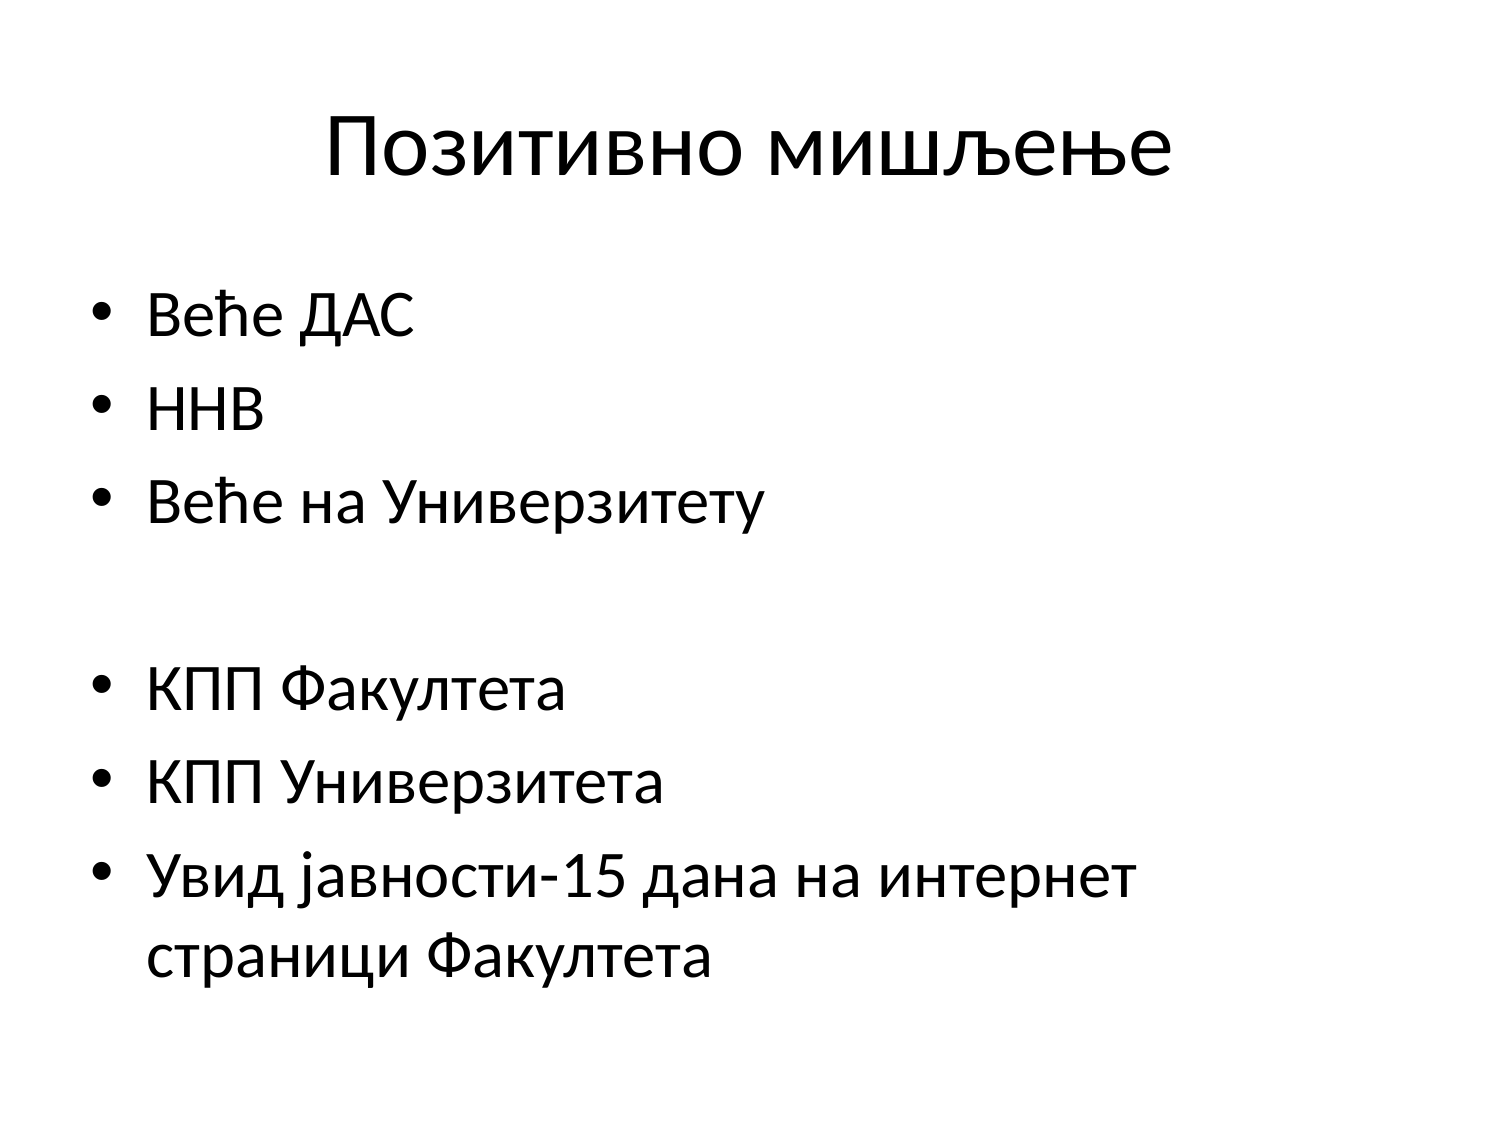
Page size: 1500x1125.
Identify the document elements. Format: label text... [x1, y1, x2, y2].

title Позитивно мишљење [75, 45, 1425, 233]
list Веће ДАС ННВ Веће на Универзитету КПП Факултета КПП Универзитета Увид јавности-15 дана на интернет страници Факултета [75, 262, 1425, 1005]
